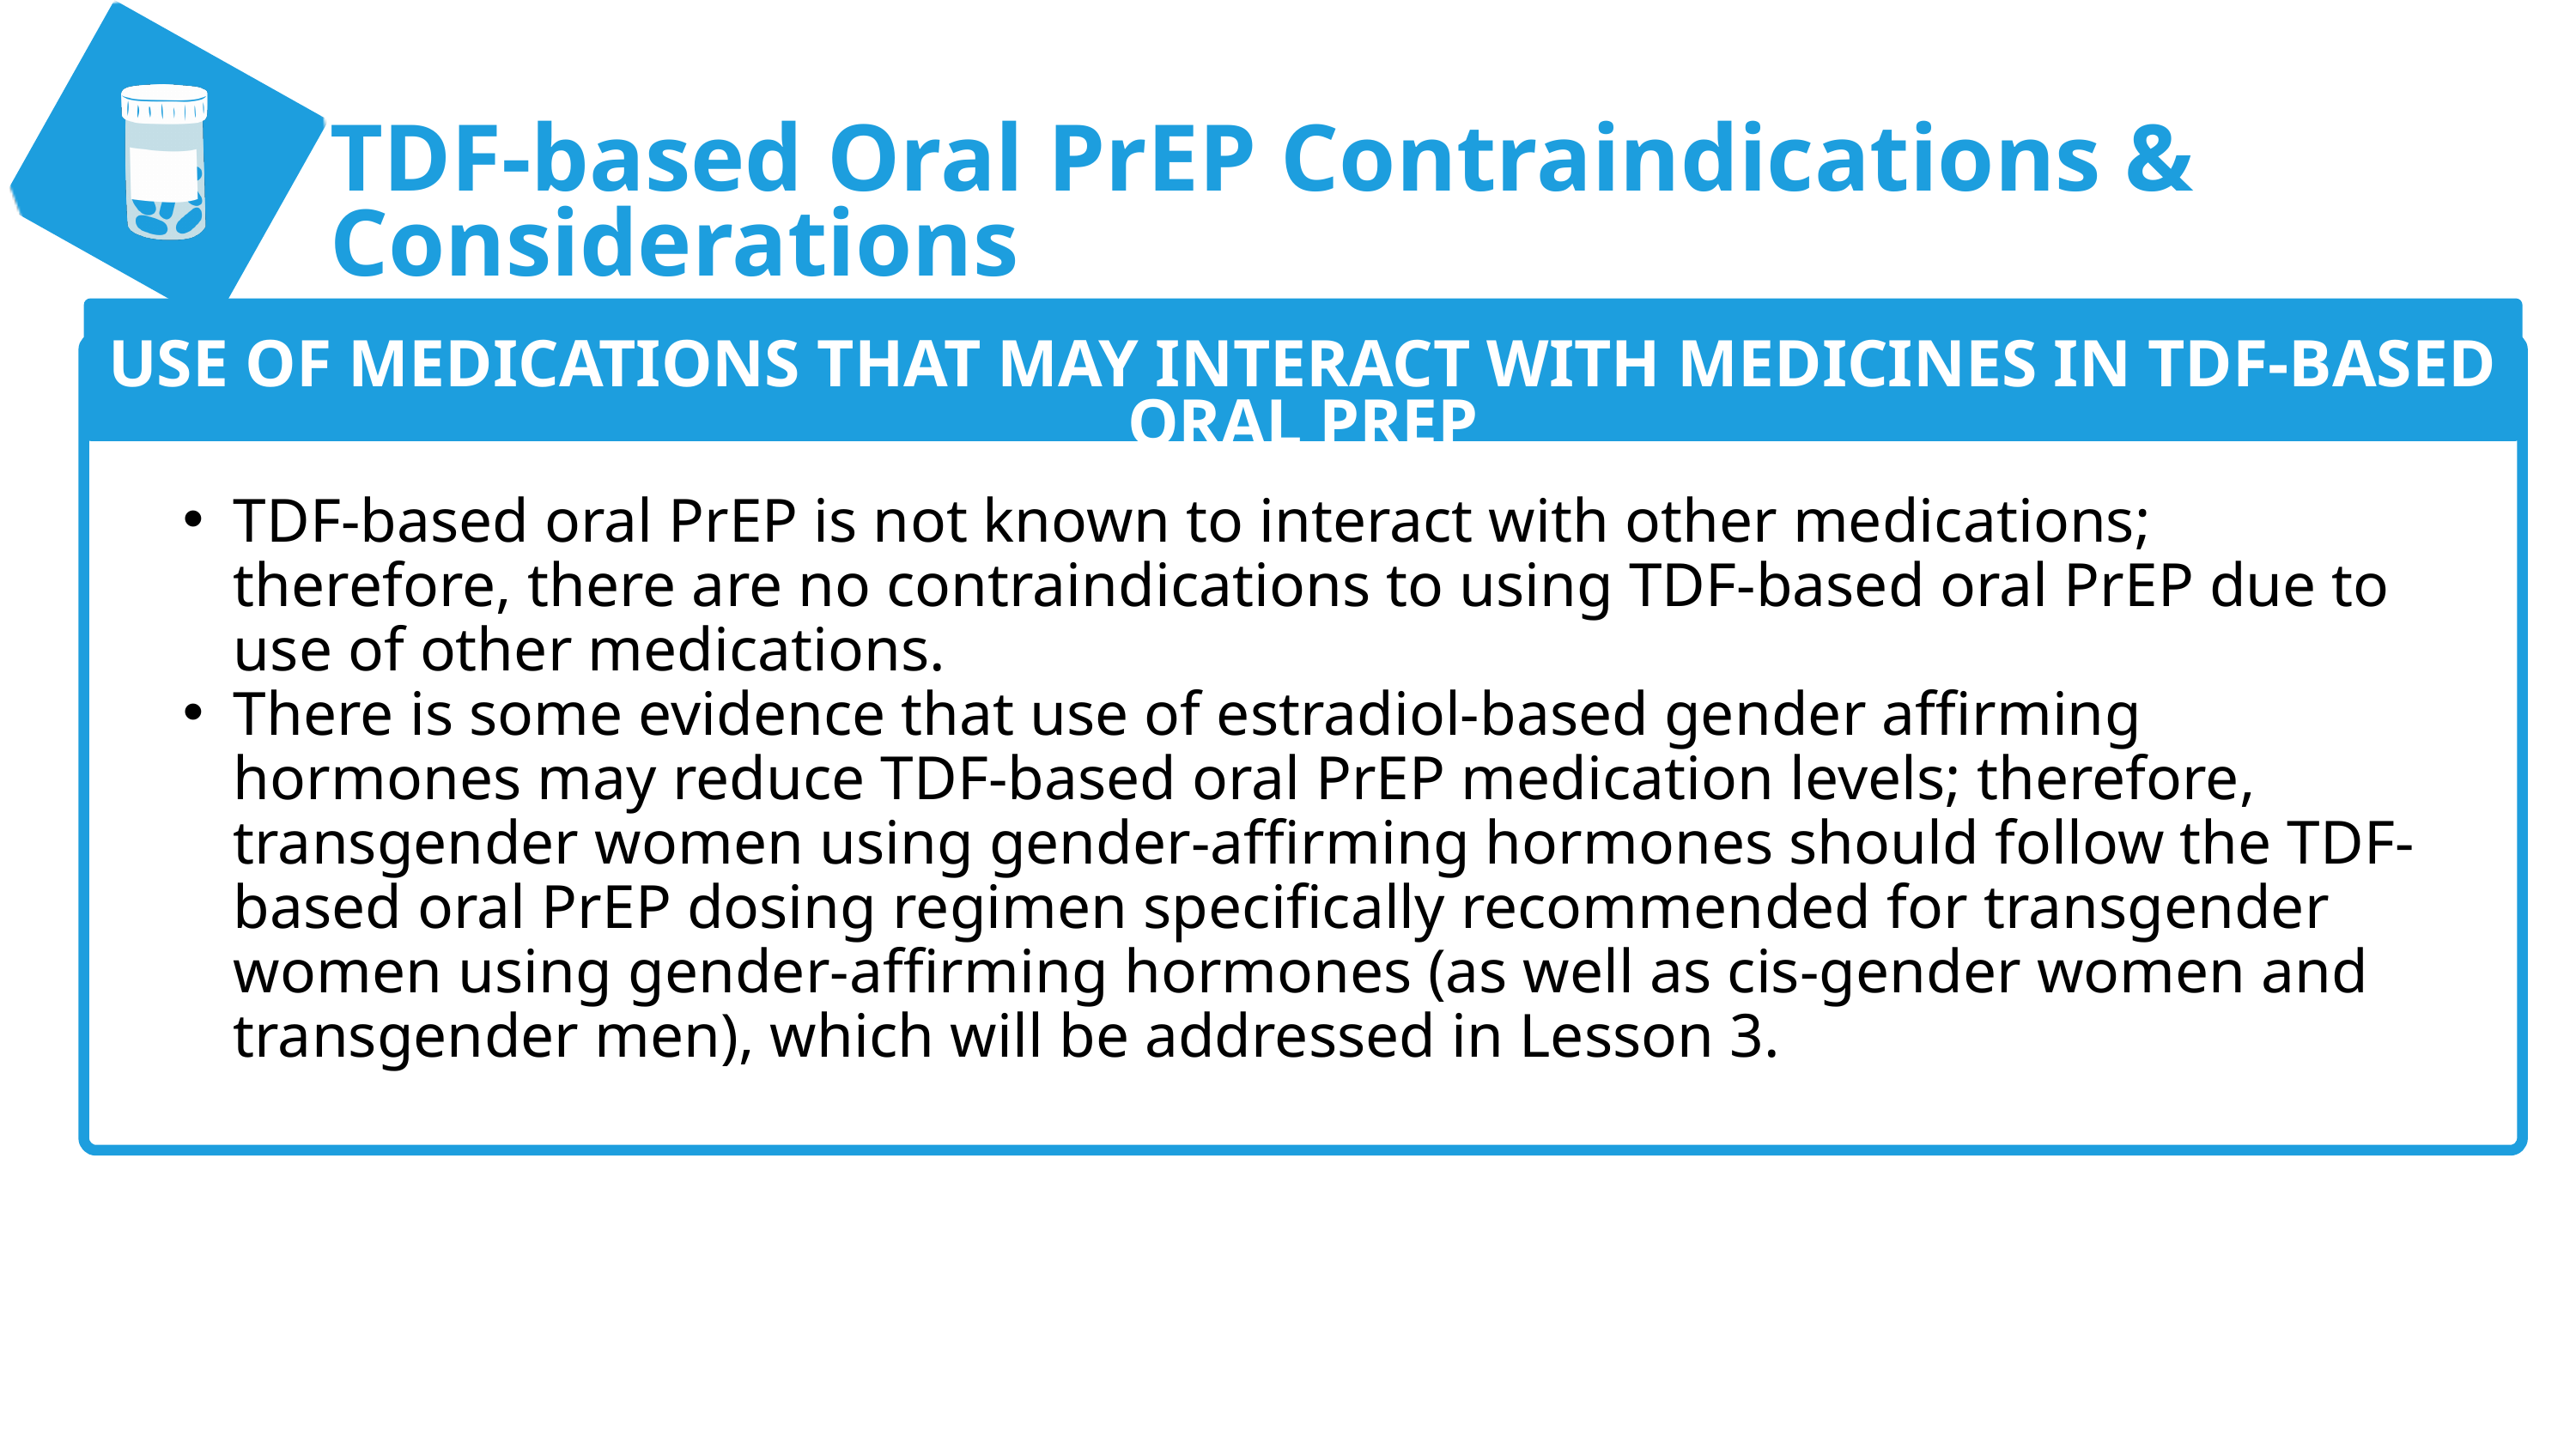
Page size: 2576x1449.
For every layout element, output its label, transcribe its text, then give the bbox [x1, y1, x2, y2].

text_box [0, 0, 329, 324]
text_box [83, 449, 2523, 1151]
text_box TDF-based Oral PrEP Contraindications & Considerations [332, 124, 2475, 294]
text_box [83, 298, 2523, 441]
